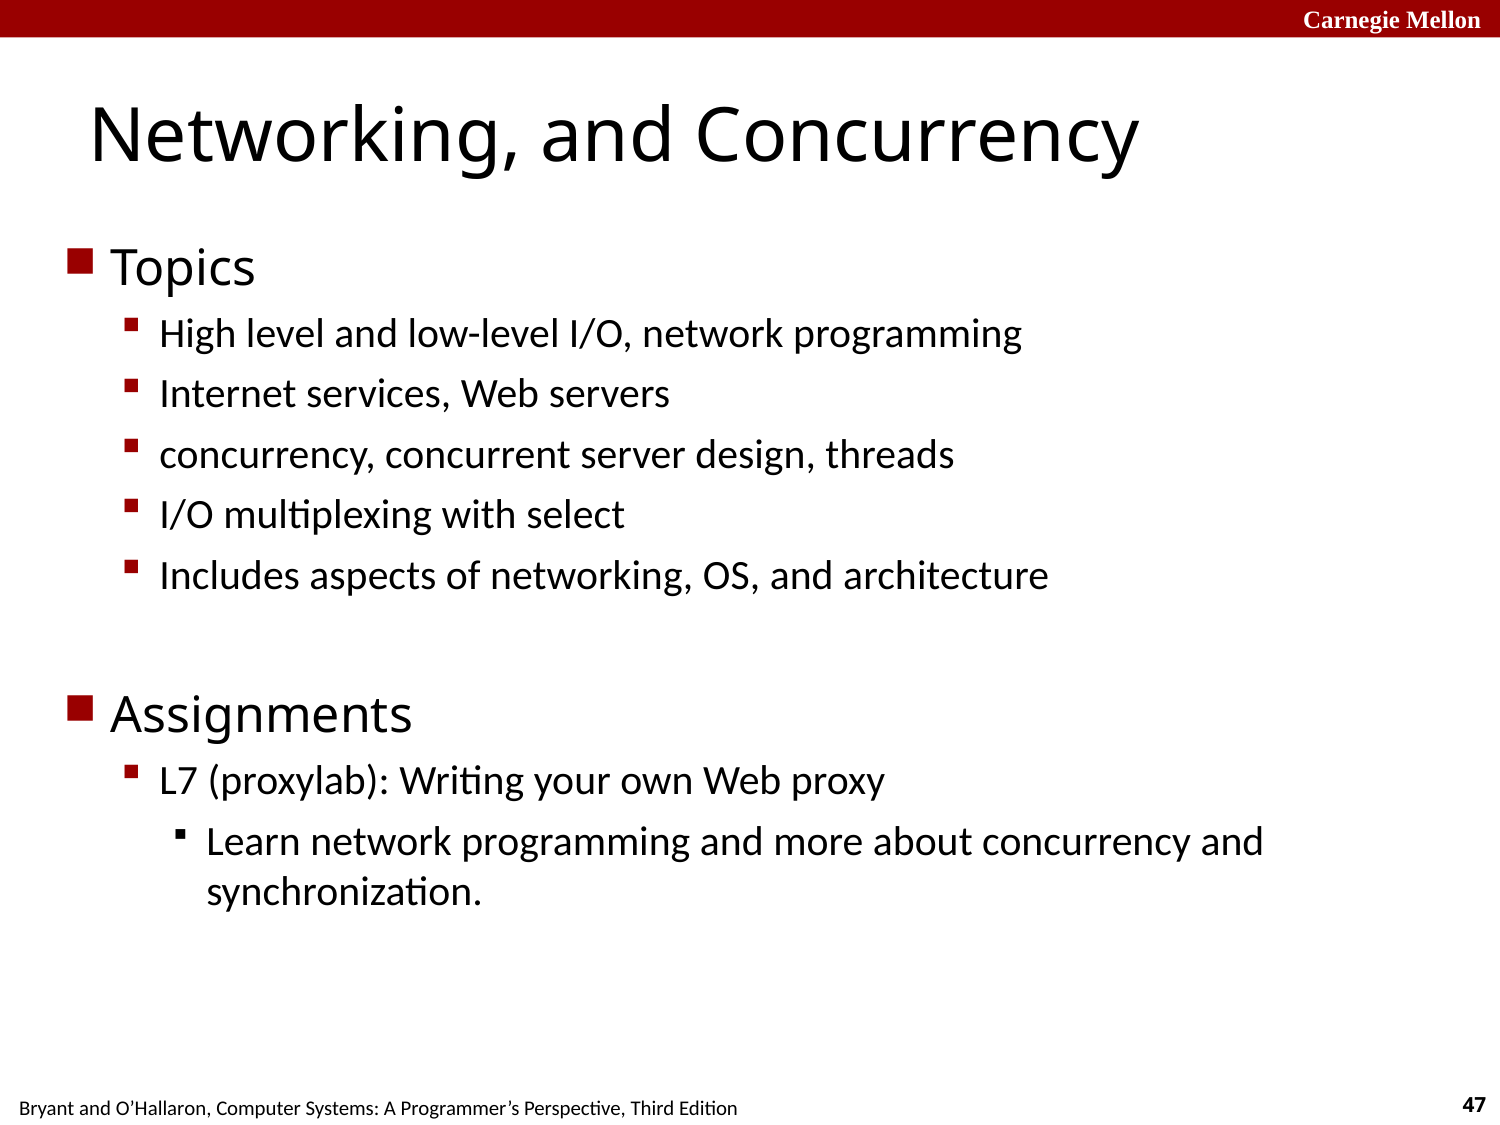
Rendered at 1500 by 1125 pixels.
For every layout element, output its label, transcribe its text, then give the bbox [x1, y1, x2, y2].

list Topics High level and low-level I/O, network programming Internet services, Web servers concurrency, concurrent server design, threads I/O multiplexing with select Includes aspects of networking, OS, and architecture Assignments L7 (proxylab): Writing your own Web proxy Learn network programming and more about concurrency and synchronization. [62, 228, 1438, 1122]
title Networking, and Concurrency [62, 41, 1438, 222]
